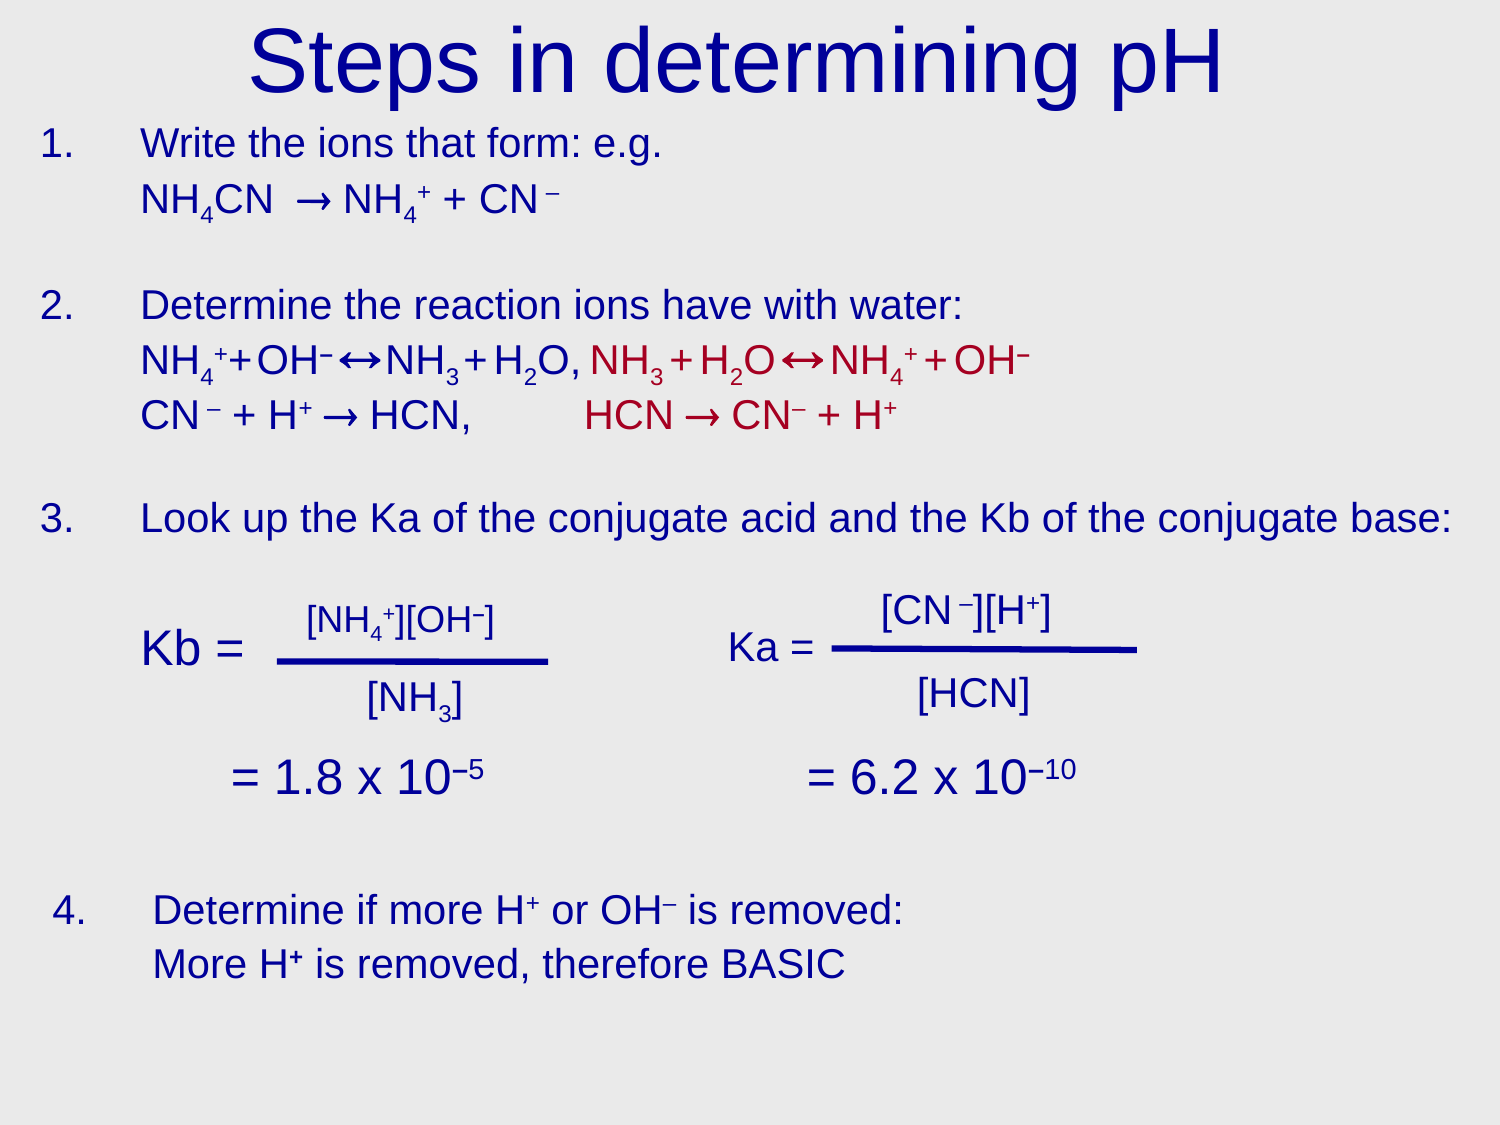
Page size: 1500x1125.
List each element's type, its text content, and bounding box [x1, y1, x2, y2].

list Write the ions that form: e.g. NH4CN  NH4+ + CN – Determine the reaction ions have with water: NH4++ OH–  NH3 + H2O, NH3 + H2O  NH4+ + OH– CN – + H+  HCN, HCN  CN– + H+ Look up the Ka of the conjugate acid and the Kb of the conjugate base: [24, 112, 1488, 626]
text_box = 6.2 x 10–10 [792, 737, 1092, 813]
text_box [712, 574, 1138, 726]
text_box Determine if more H+ or OH– is removed: More H+ is removed, therefore BASIC [37, 875, 1500, 1063]
text_box = 1.8 x 10–5 [216, 737, 500, 813]
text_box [124, 587, 549, 729]
title Steps in determining pH [0, 0, 1500, 113]
